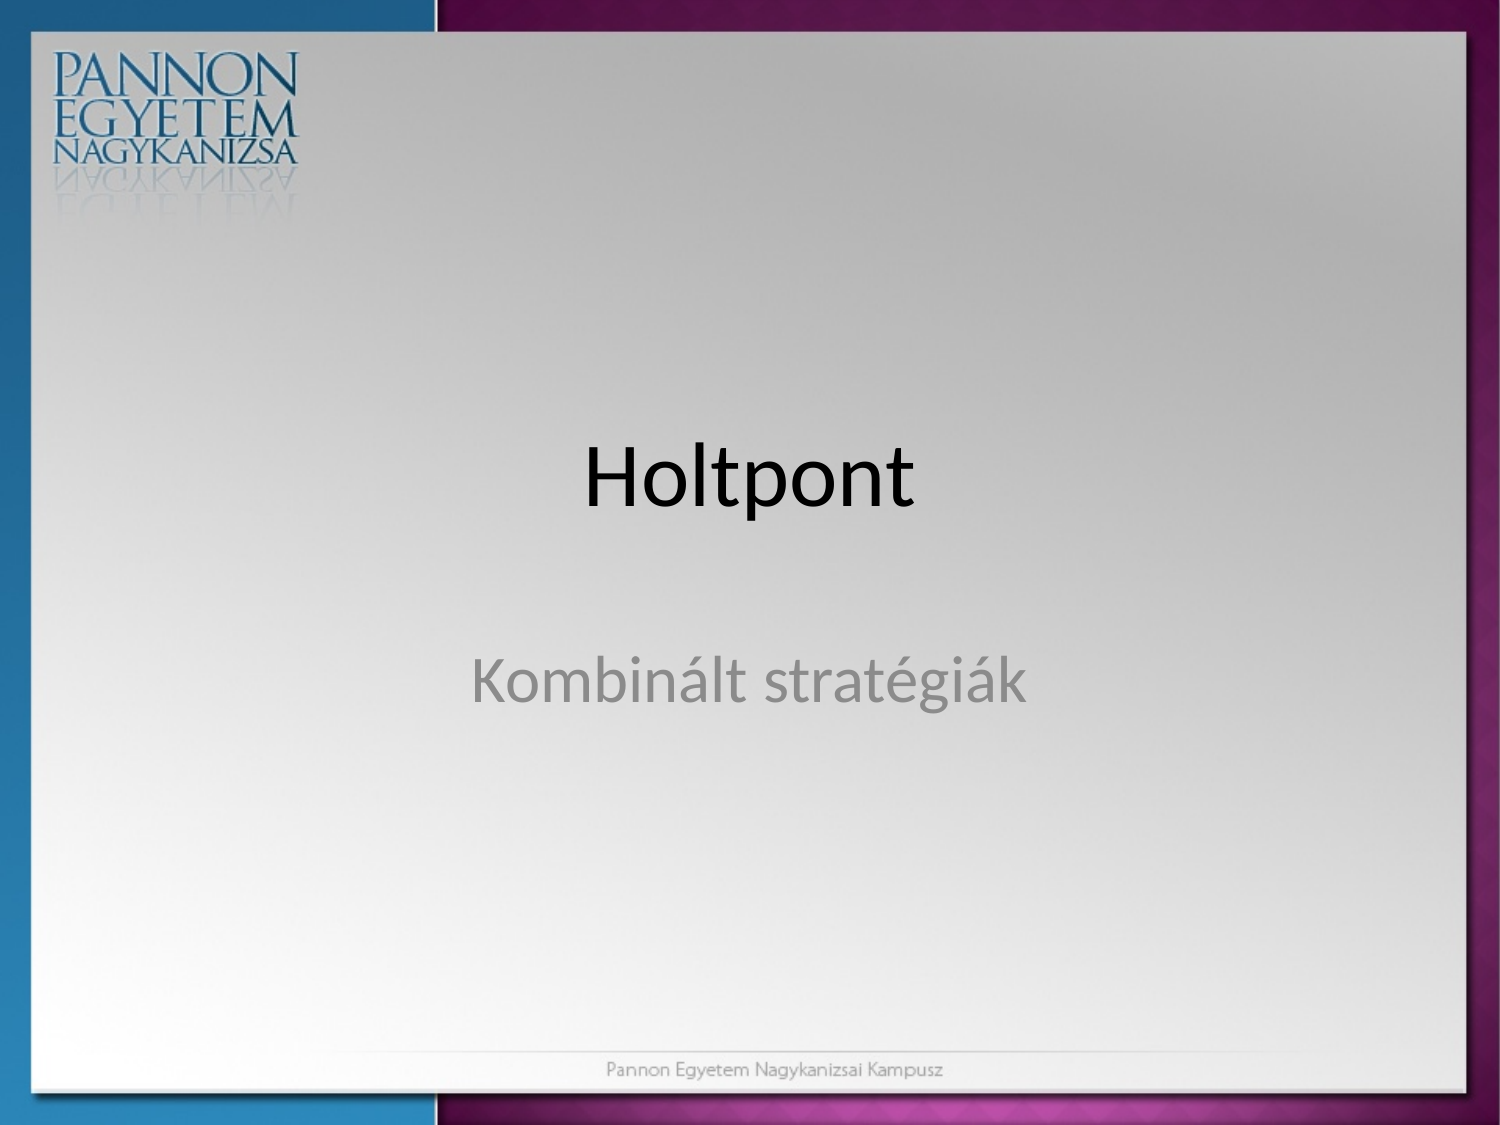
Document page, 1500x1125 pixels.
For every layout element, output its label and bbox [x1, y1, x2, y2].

picture [0, 0, 1500, 1125]
title [112, 349, 1388, 591]
subtitle [225, 637, 1275, 925]
